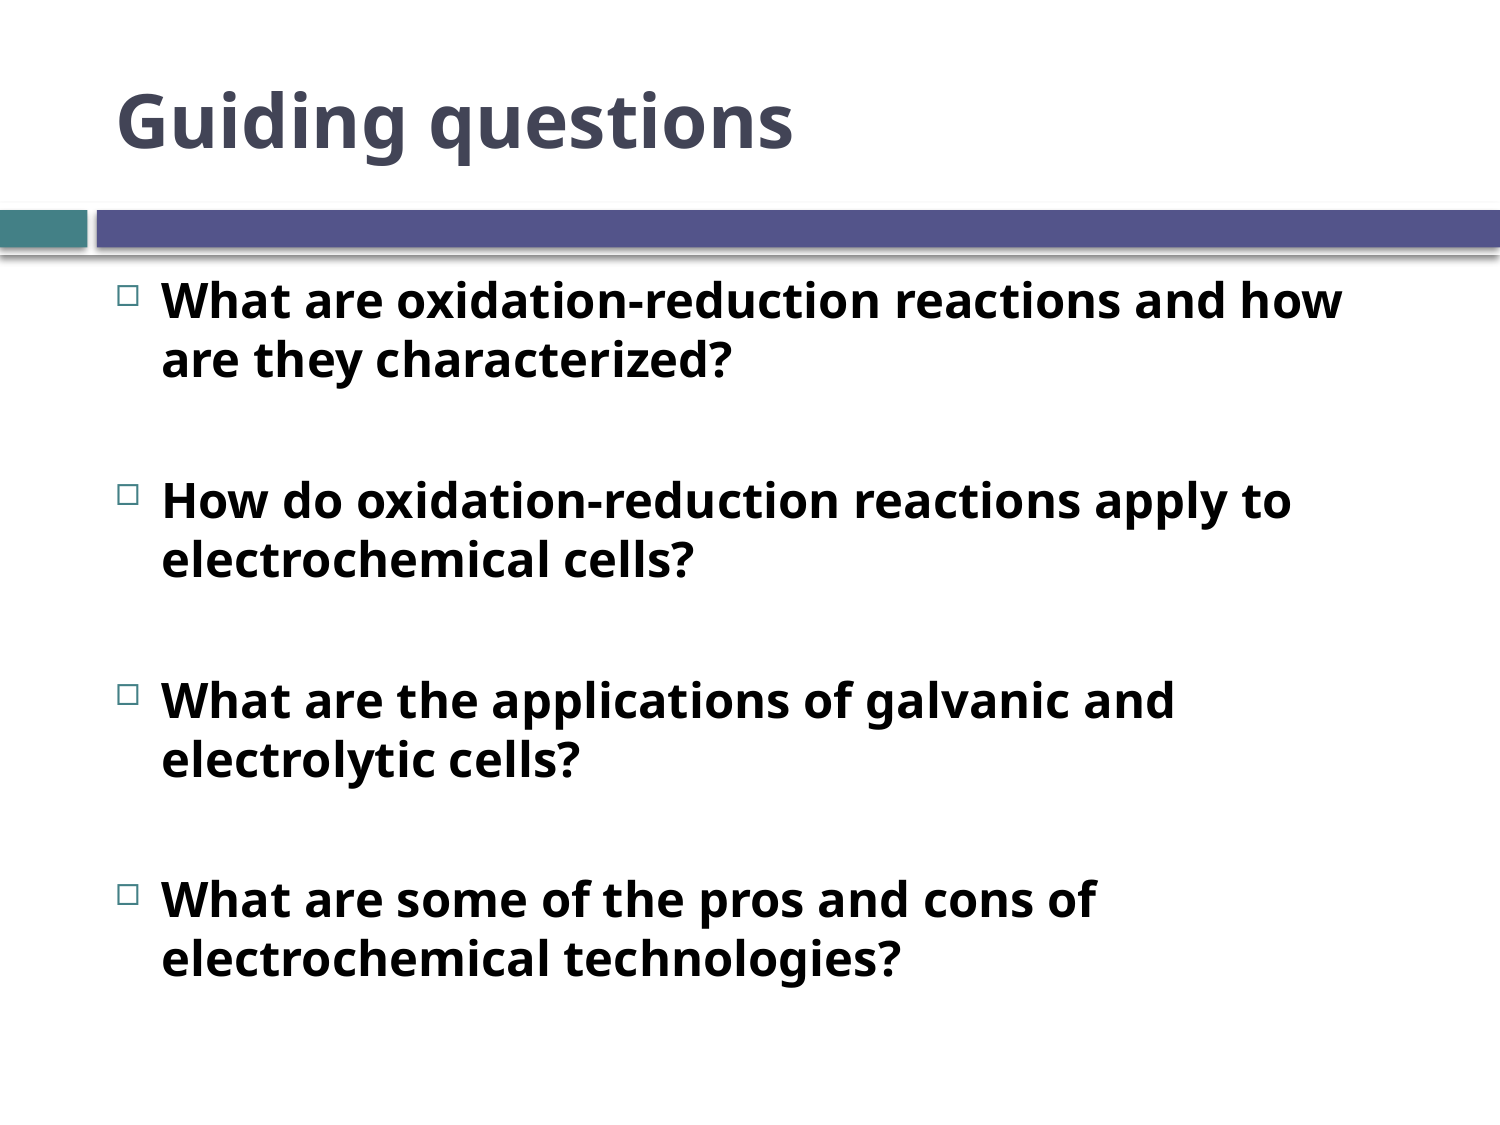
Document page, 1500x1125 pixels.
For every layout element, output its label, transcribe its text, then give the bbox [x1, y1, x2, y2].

list What are oxidation-reduction reactions and how are they characterized? How do oxidation-reduction reactions apply to electrochemical cells? What are the applications of galvanic and electrolytic cells? What are some of the pros and cons of electrochemical technologies? [100, 262, 1438, 1000]
title Guiding questions [100, 37, 1438, 200]
